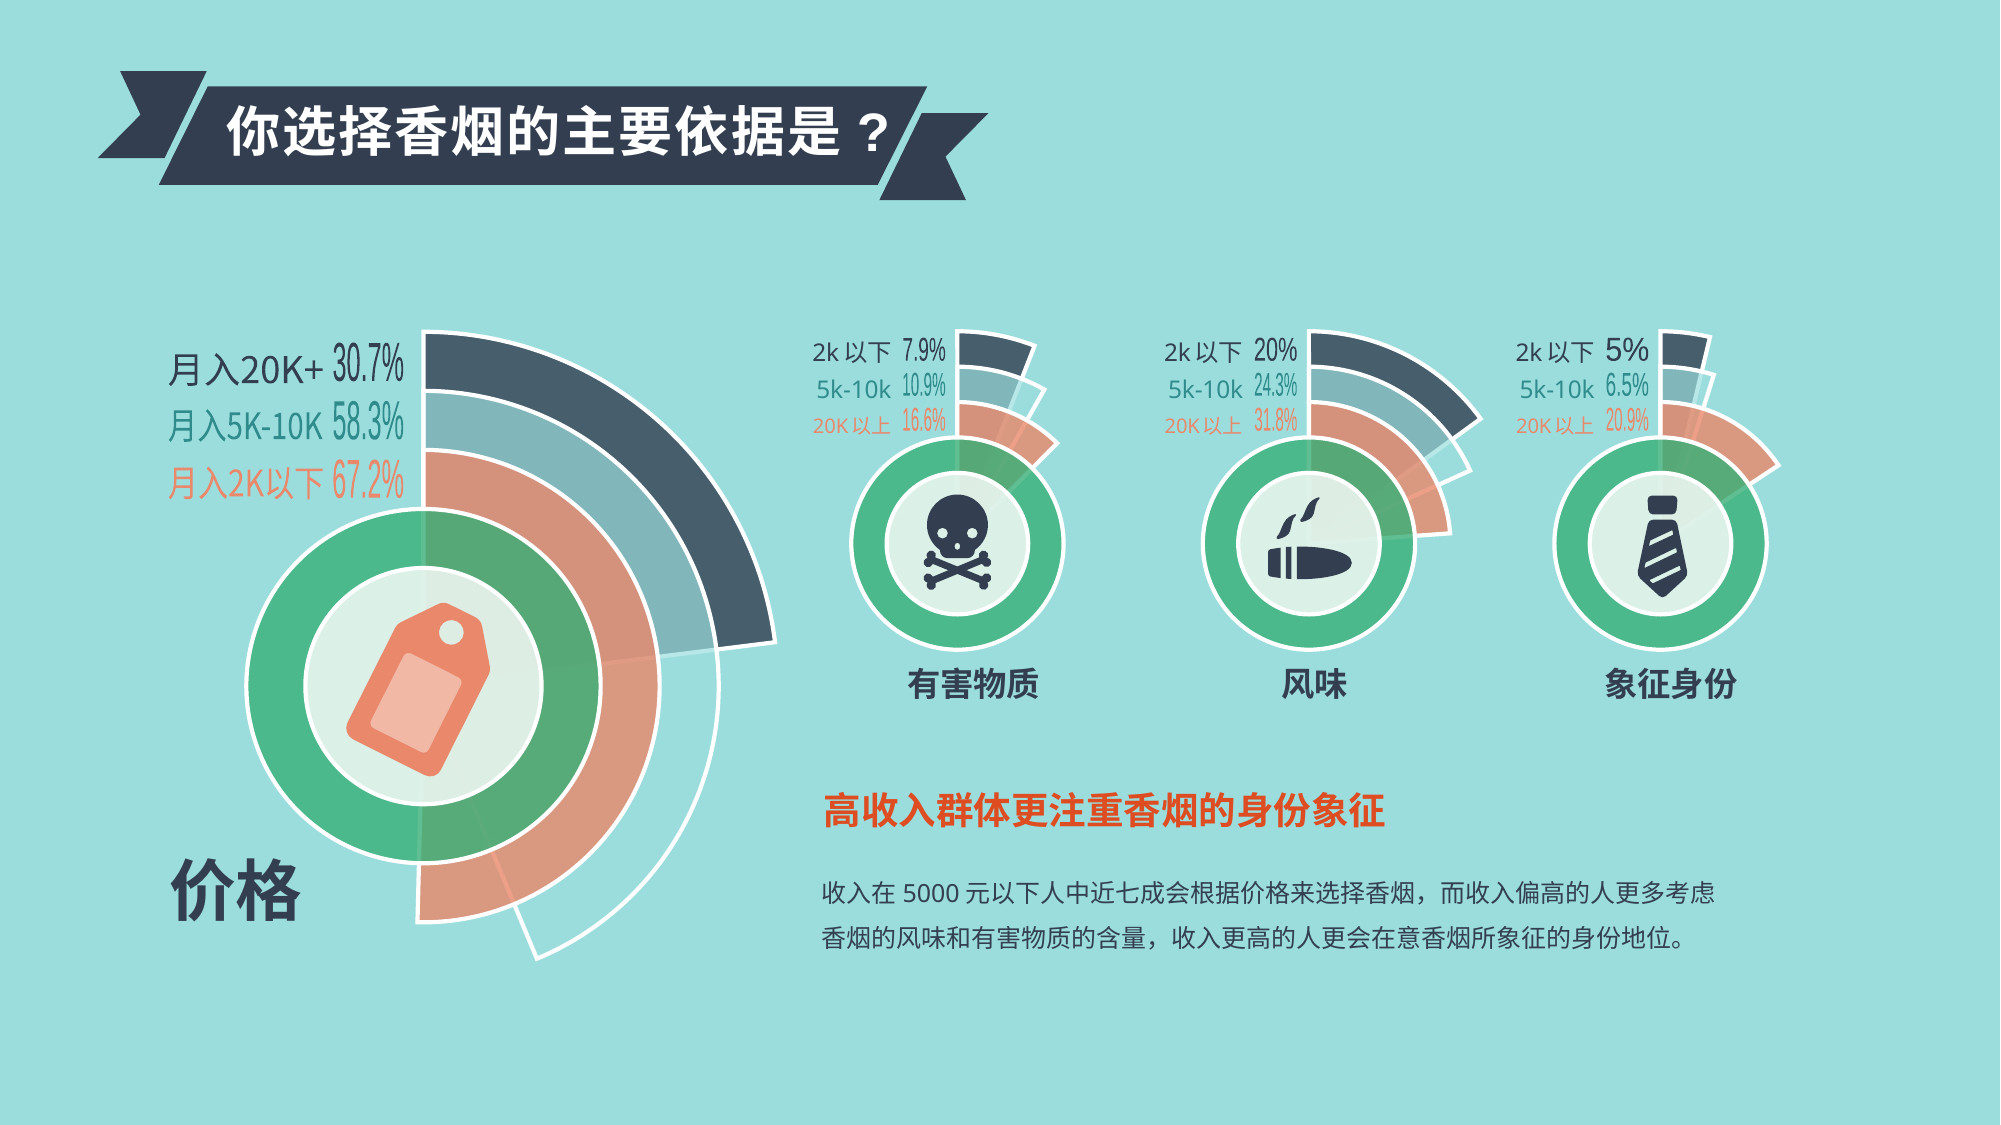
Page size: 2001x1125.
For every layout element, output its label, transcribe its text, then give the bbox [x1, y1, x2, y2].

text_box 收入在5000元以下人中近七成会根据价格来选择香烟，而收入偏高的人更多考虑香烟的风味和有害物质的含量，收入更高的人更会在意香烟所象征的身份地位。 [806, 855, 1754, 960]
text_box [1096, 331, 1448, 756]
text_box 高收入群体更注重香烟的身份象征 [808, 779, 1402, 840]
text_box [922, 494, 992, 591]
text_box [69, 331, 778, 1041]
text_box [337, 614, 502, 778]
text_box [1448, 331, 1873, 756]
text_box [1637, 495, 1688, 598]
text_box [97, 71, 989, 201]
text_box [1268, 497, 1352, 580]
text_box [745, 331, 1096, 756]
